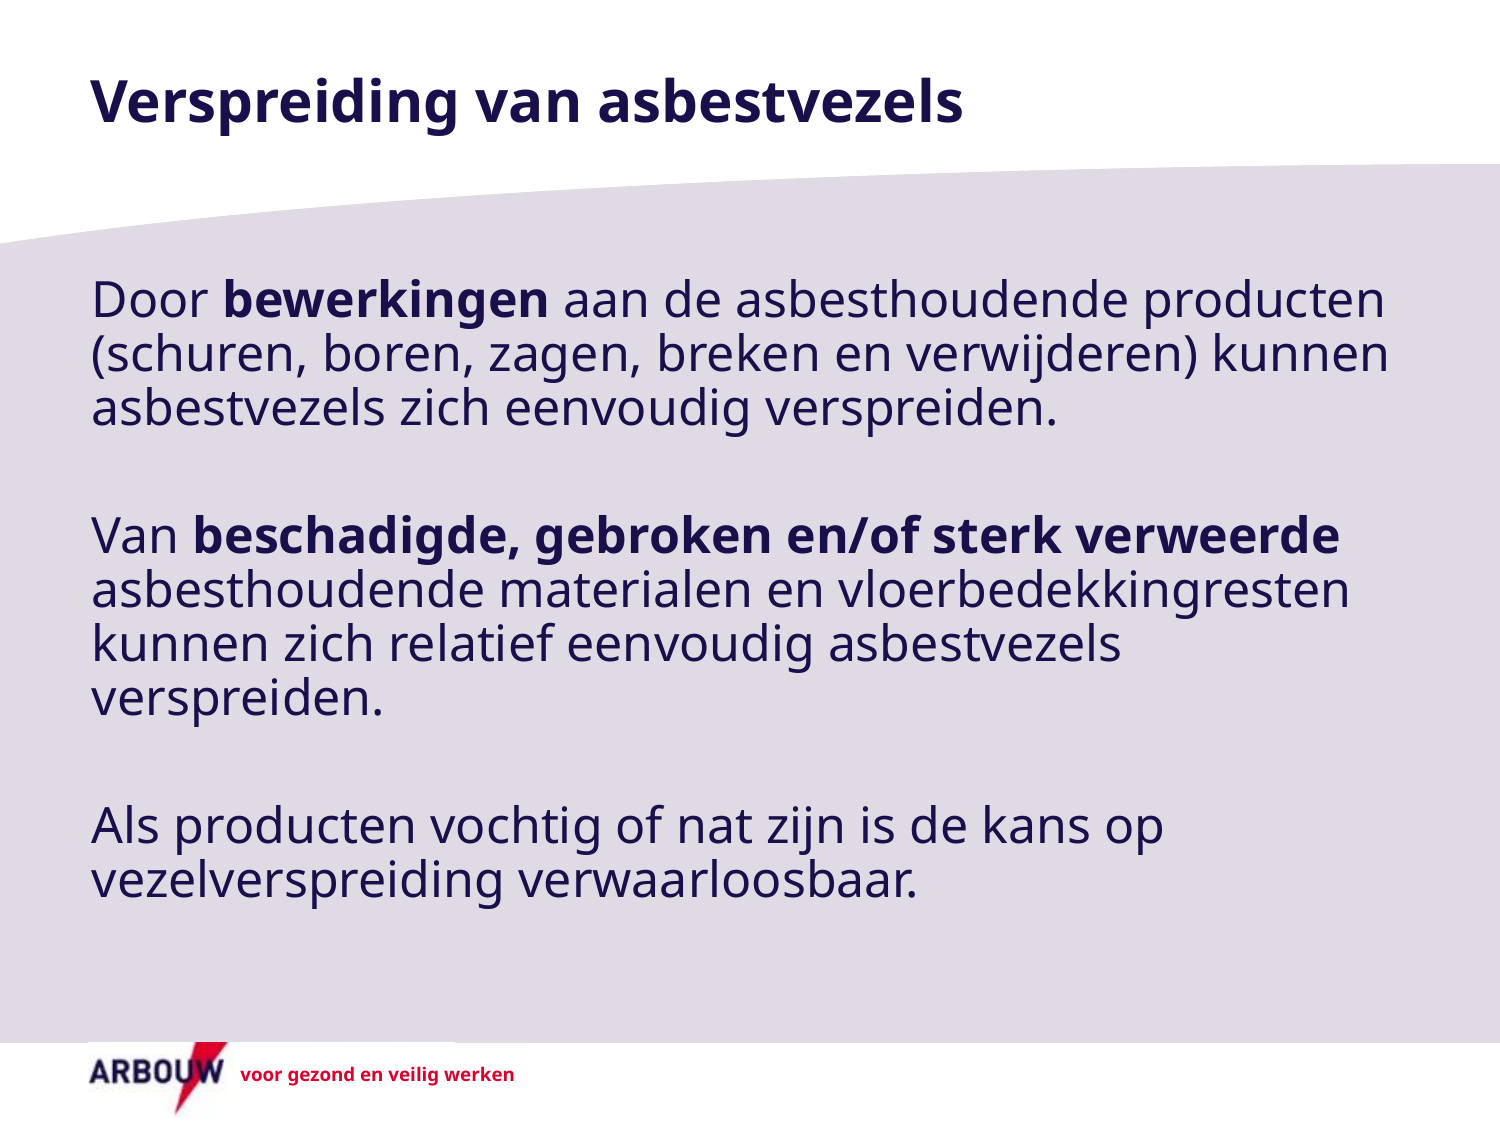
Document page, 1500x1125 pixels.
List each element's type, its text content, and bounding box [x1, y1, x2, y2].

title Verspreiding van asbestvezels [74, 11, 1430, 188]
picture [88, 1042, 234, 1118]
list Door bewerkingen aan de asbesthoudende producten (schuren, boren, zagen, breken en verwijderen) kunnen asbestvezels zich eenvoudig verspreiden. Van beschadigde, gebroken en/of sterk verweerde asbesthoudende materialen en vloerbedekkingresten kunnen zich relatief eenvoudig asbestvezels verspreiden. Als producten vochtig of nat zijn is de kans op vezelverspreiding verwaarloosbaar. [76, 266, 1428, 1010]
